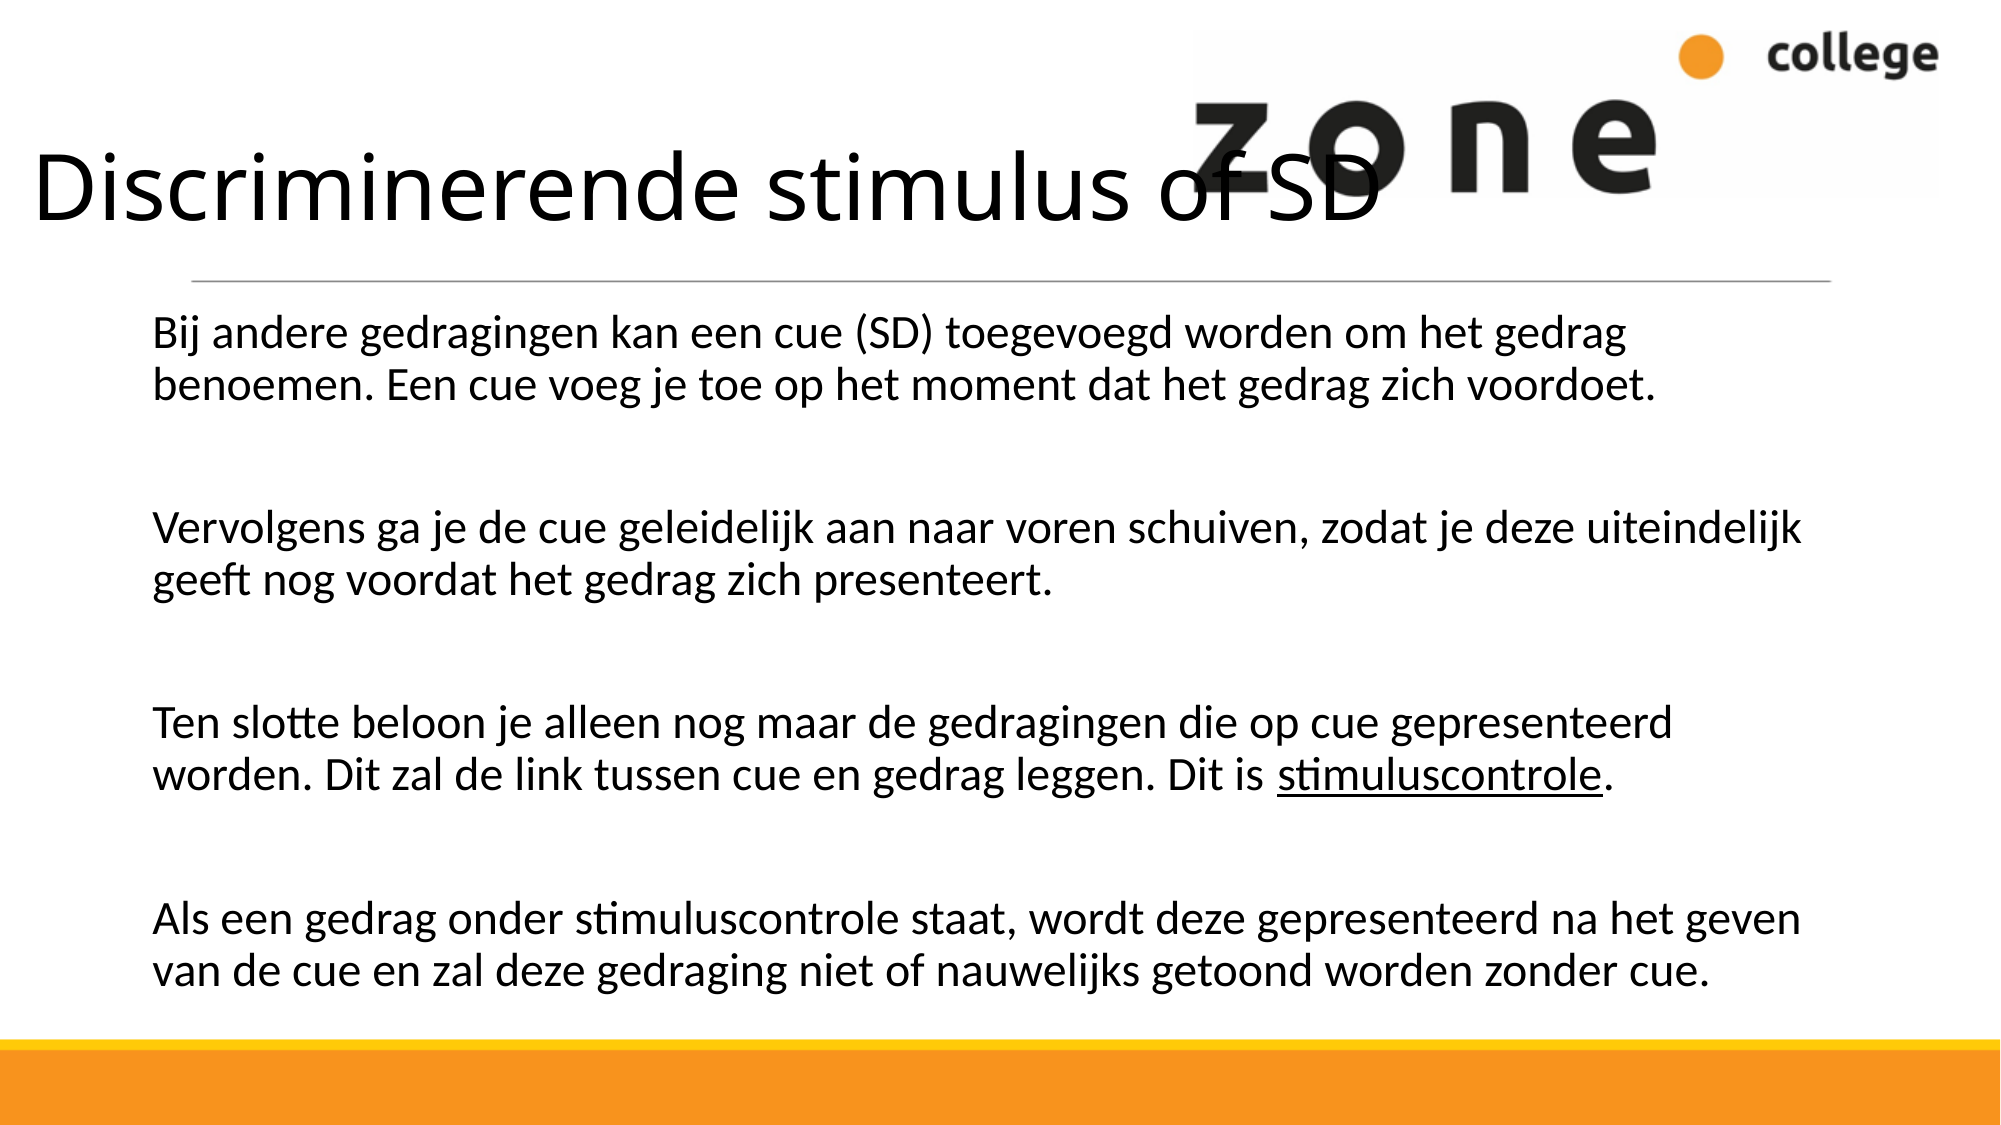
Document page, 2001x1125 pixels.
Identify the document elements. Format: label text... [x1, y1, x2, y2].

picture [0, 0, 2001, 1125]
title Discriminerende stimulus of SD [16, 82, 1491, 300]
list Bij andere gedragingen kan een cue (SD) toegevoegd worden om het gedrag benoemen. Een cue voeg je toe op het moment dat het gedrag zich voordoet. Vervolgens ga je de cue geleidelijk aan naar voren schuiven, zodat je deze uiteindelijk geeft nog voordat het gedrag zich presenteert. Ten slotte beloon je alleen nog maar de gedragingen die op cue gepresenteerd worden. Dit zal de link tussen cue en gedrag leggen. Dit is stimuluscontrole. Als een gedrag onder stimuluscontrole staat, wordt deze gepresenteerd na het geven van de cue en zal deze gedraging niet of nauwelijks getoond worden zonder cue. [137, 299, 1863, 1014]
